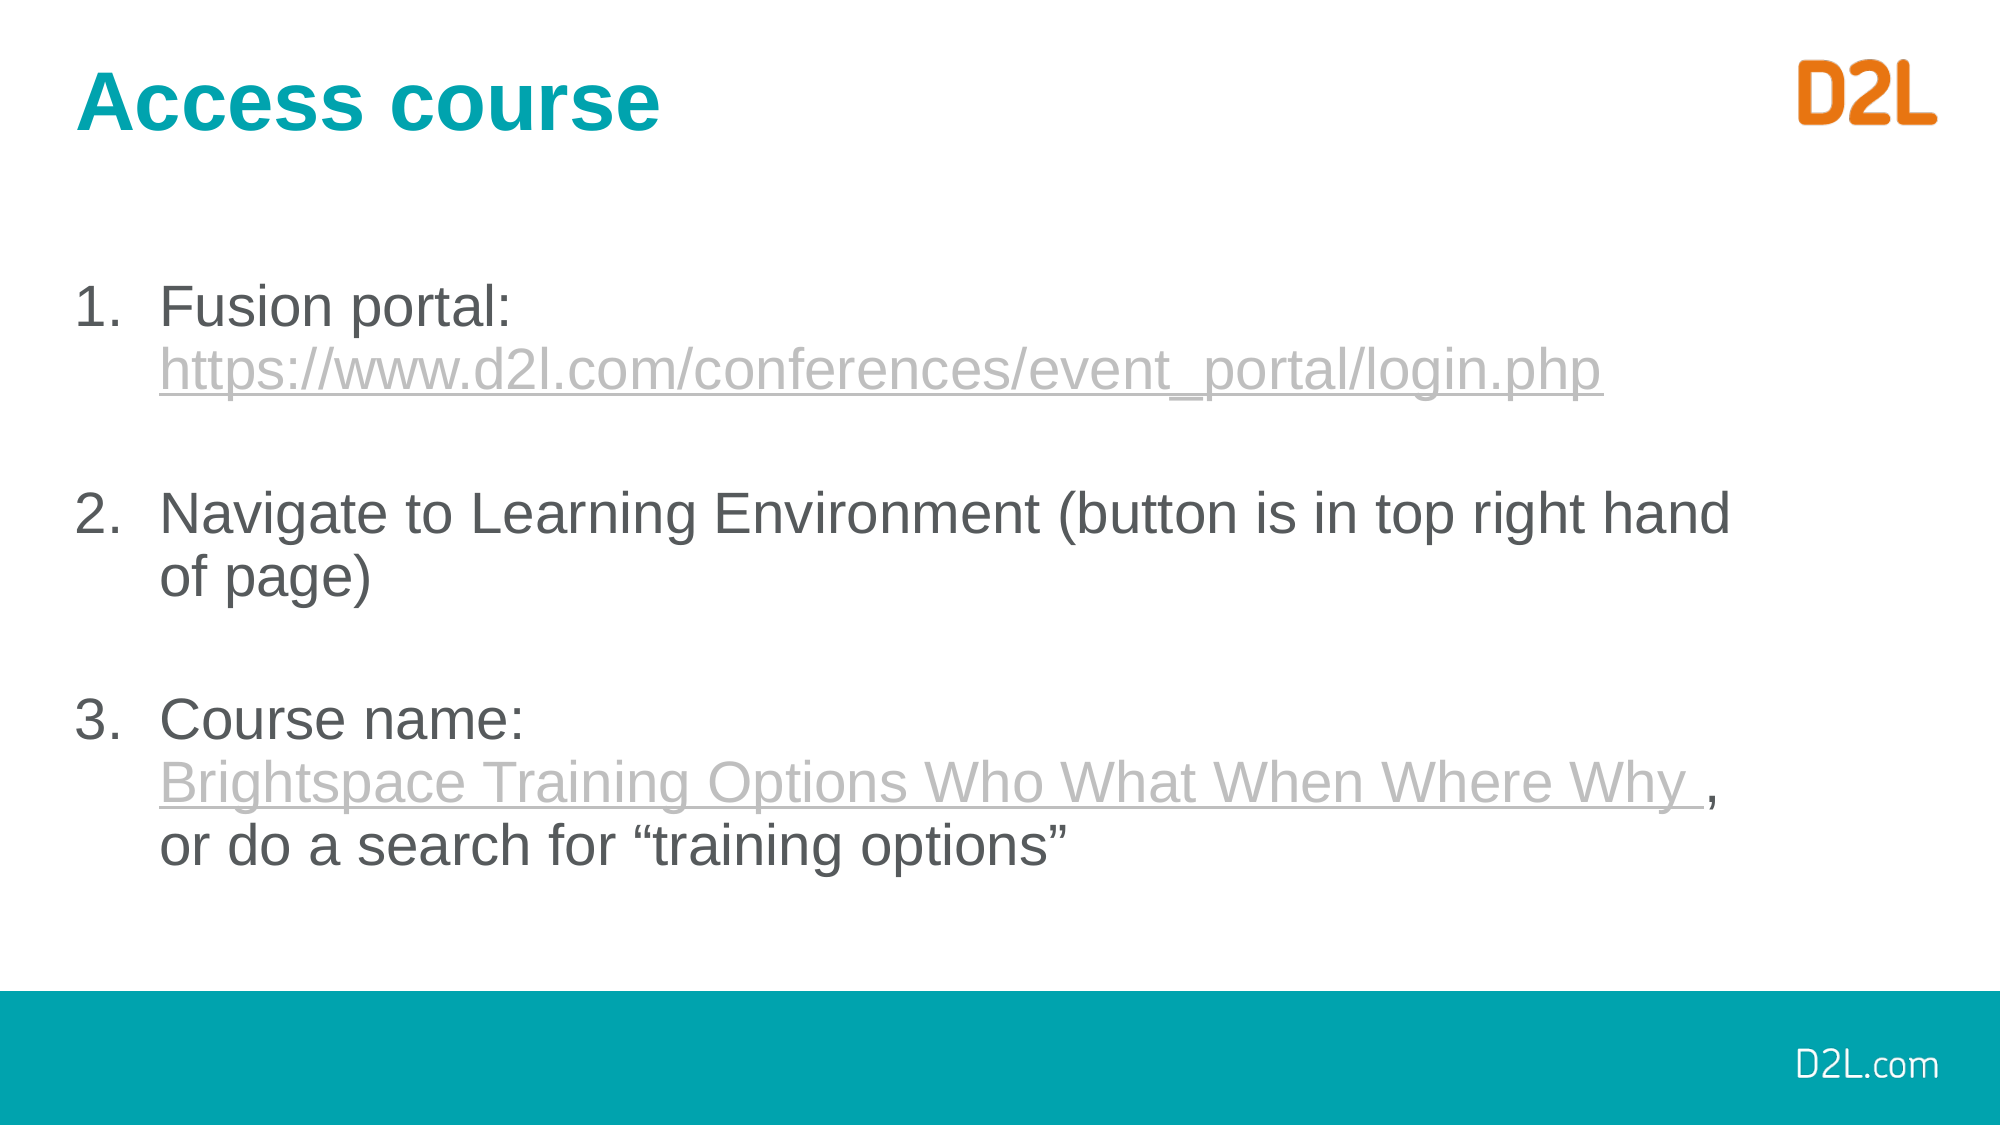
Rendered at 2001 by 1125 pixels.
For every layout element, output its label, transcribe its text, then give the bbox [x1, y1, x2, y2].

title Access course [60, 51, 1283, 268]
list Fusion portal: https://www.d2l.com/conferences/event_portal/login.php Navigate to Learning Environment (button is in top right hand of page) Course name: Brightspace Training Options Who What When Where Why , or do a search for “training options” [60, 268, 1758, 972]
picture [1796, 0, 2000, 1125]
